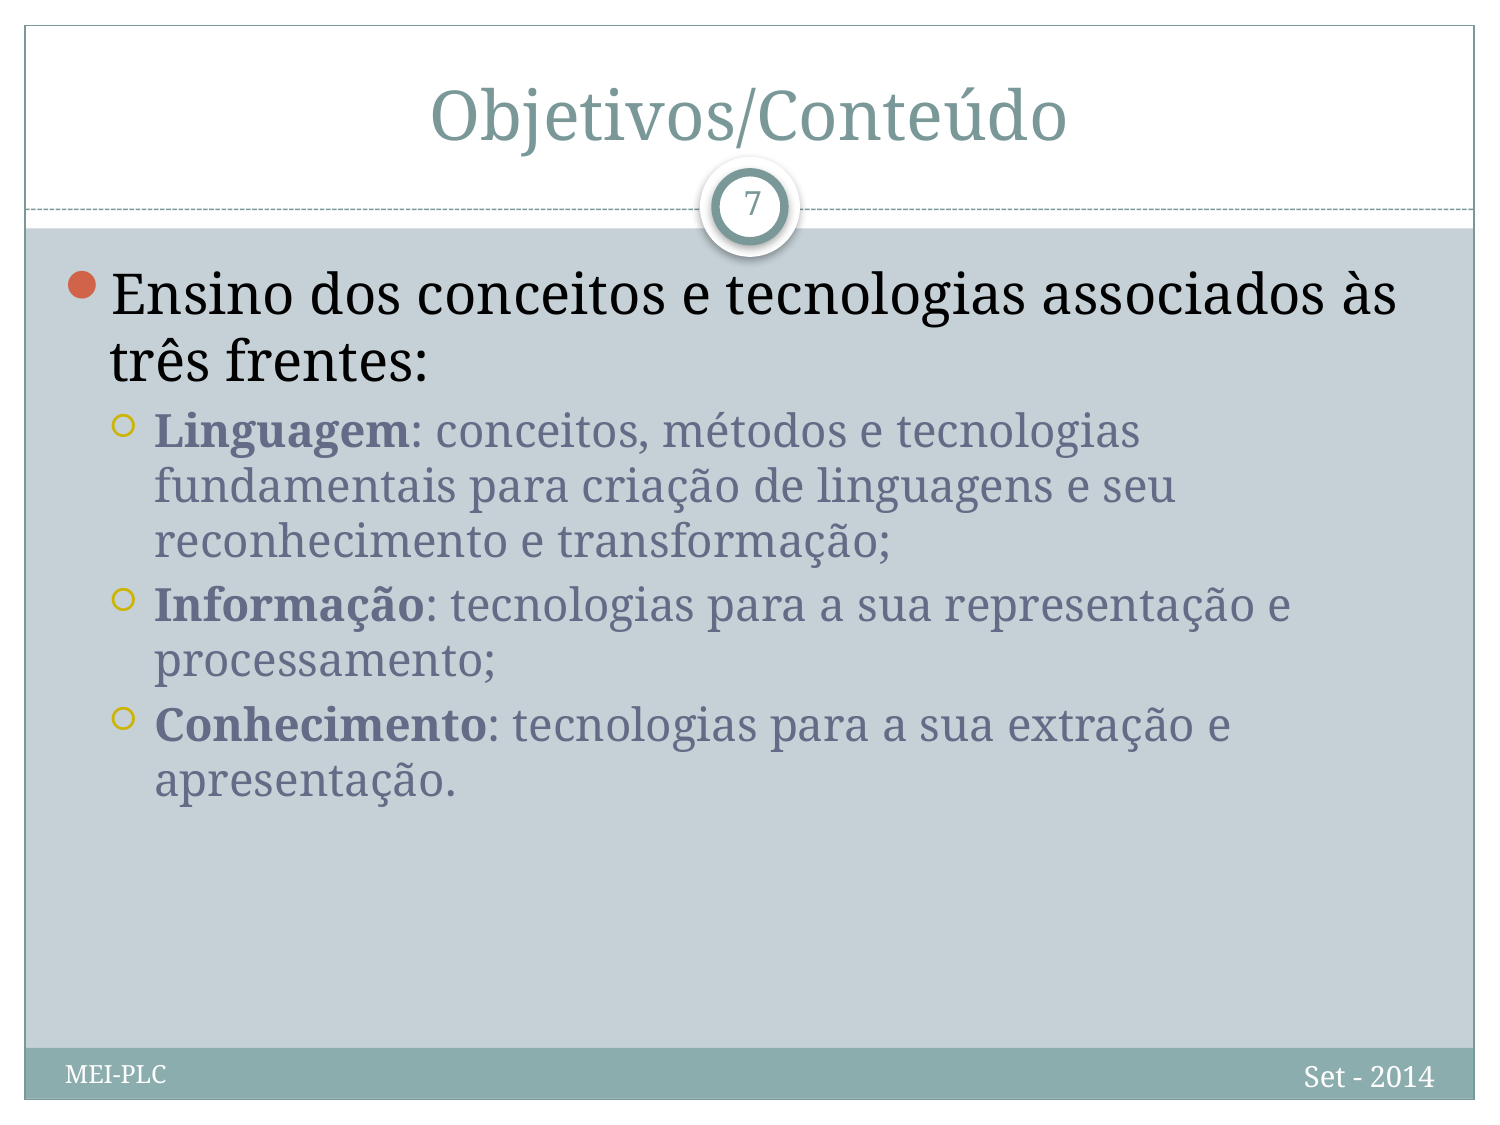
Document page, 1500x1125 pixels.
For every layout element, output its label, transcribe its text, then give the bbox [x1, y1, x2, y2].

slide_number Set - 2014 [950, 1050, 1450, 1111]
footer MEI-PLC [50, 1051, 638, 1112]
title Objetivos/Conteúdo [49, 37, 1450, 162]
list Ensino dos conceitos e tecnologias associados às três frentes: Linguagem: conceitos, métodos e tecnologias fundamentais para criação de linguagens e seu reconhecimento e transformação; Informação: tecnologias para a sua representação e processamento; Conhecimento: tecnologias para a sua extração e apresentação. [49, 250, 1445, 1001]
slide_number 8 [715, 168, 791, 241]
